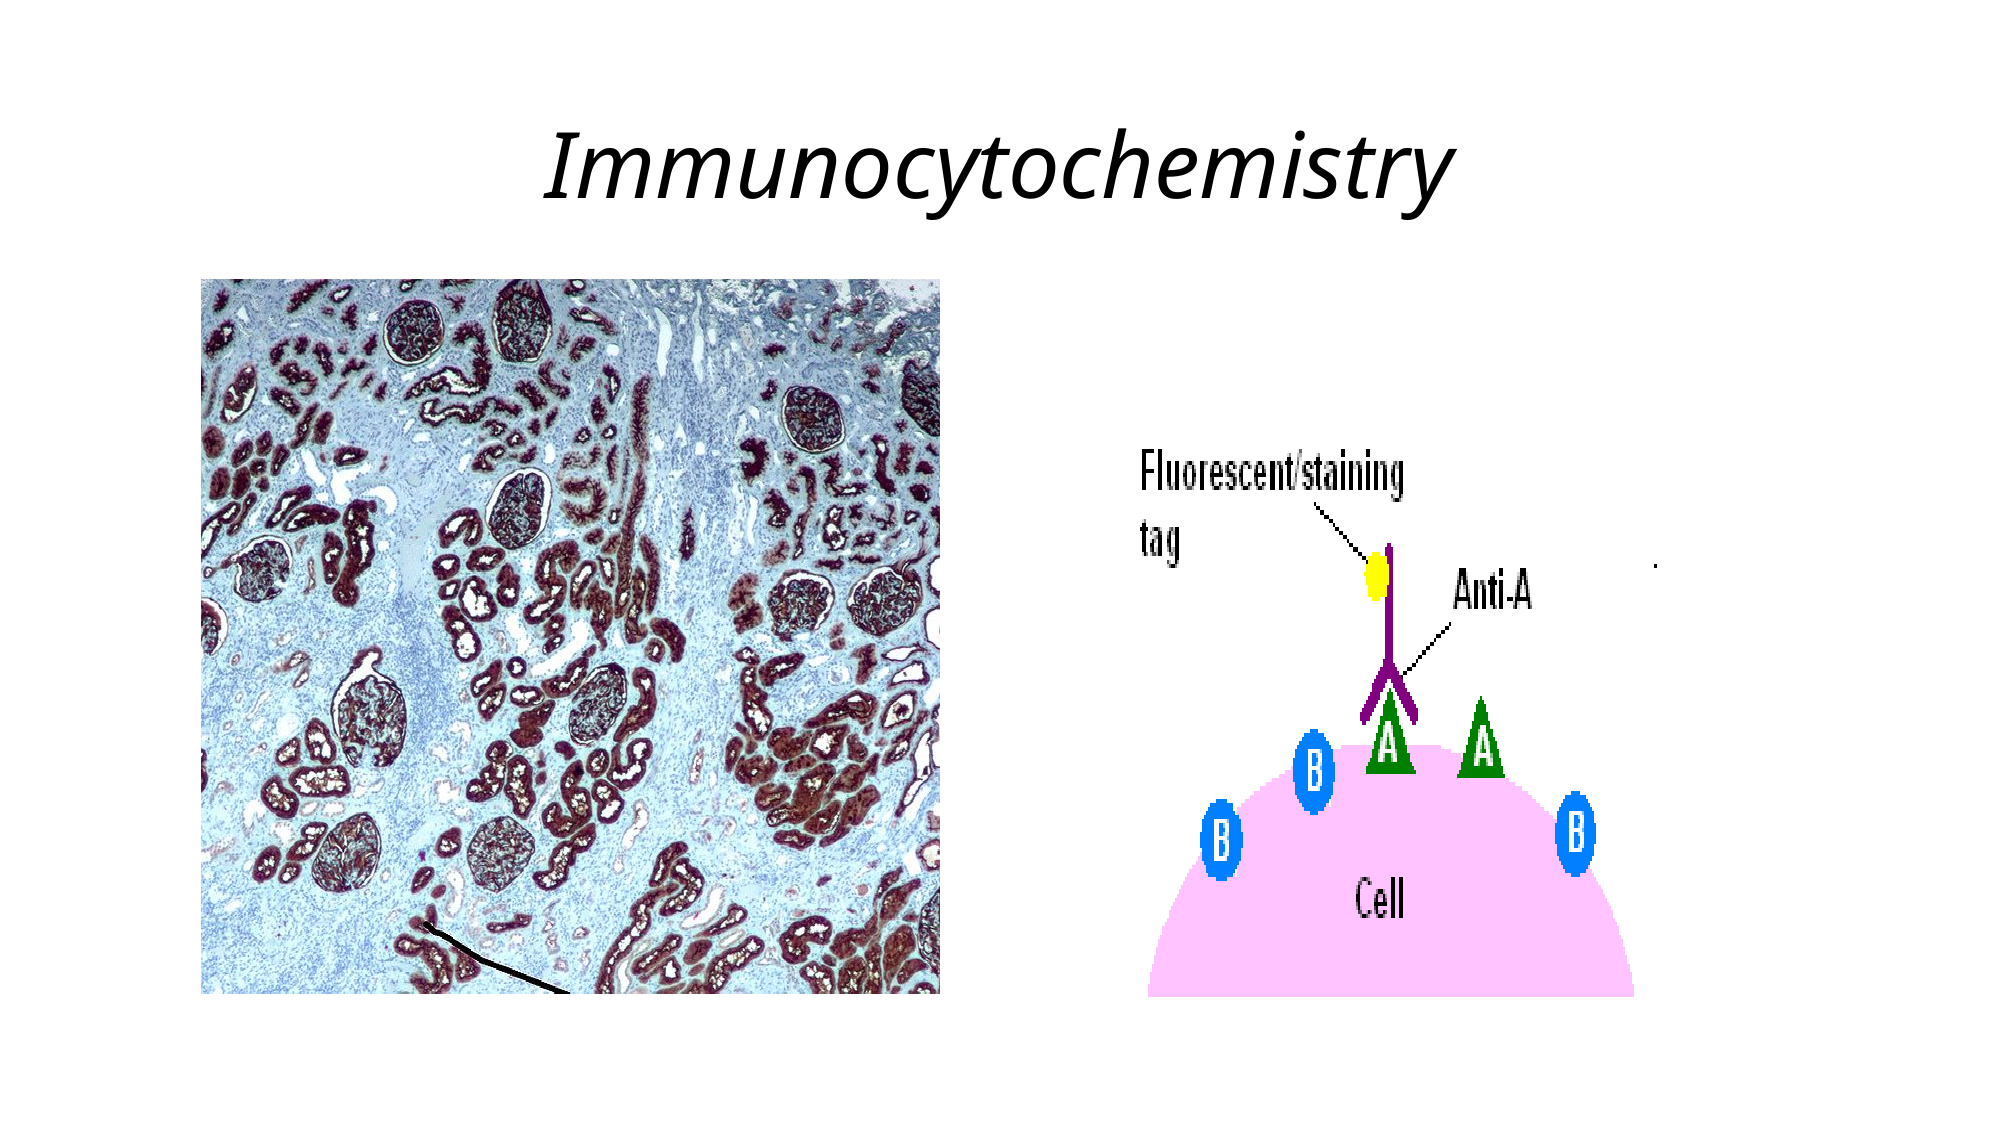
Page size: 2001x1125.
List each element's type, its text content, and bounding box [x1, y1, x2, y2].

picture [1028, 272, 1792, 997]
title Immunocytochemistry [137, 59, 1863, 278]
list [201, 279, 940, 994]
